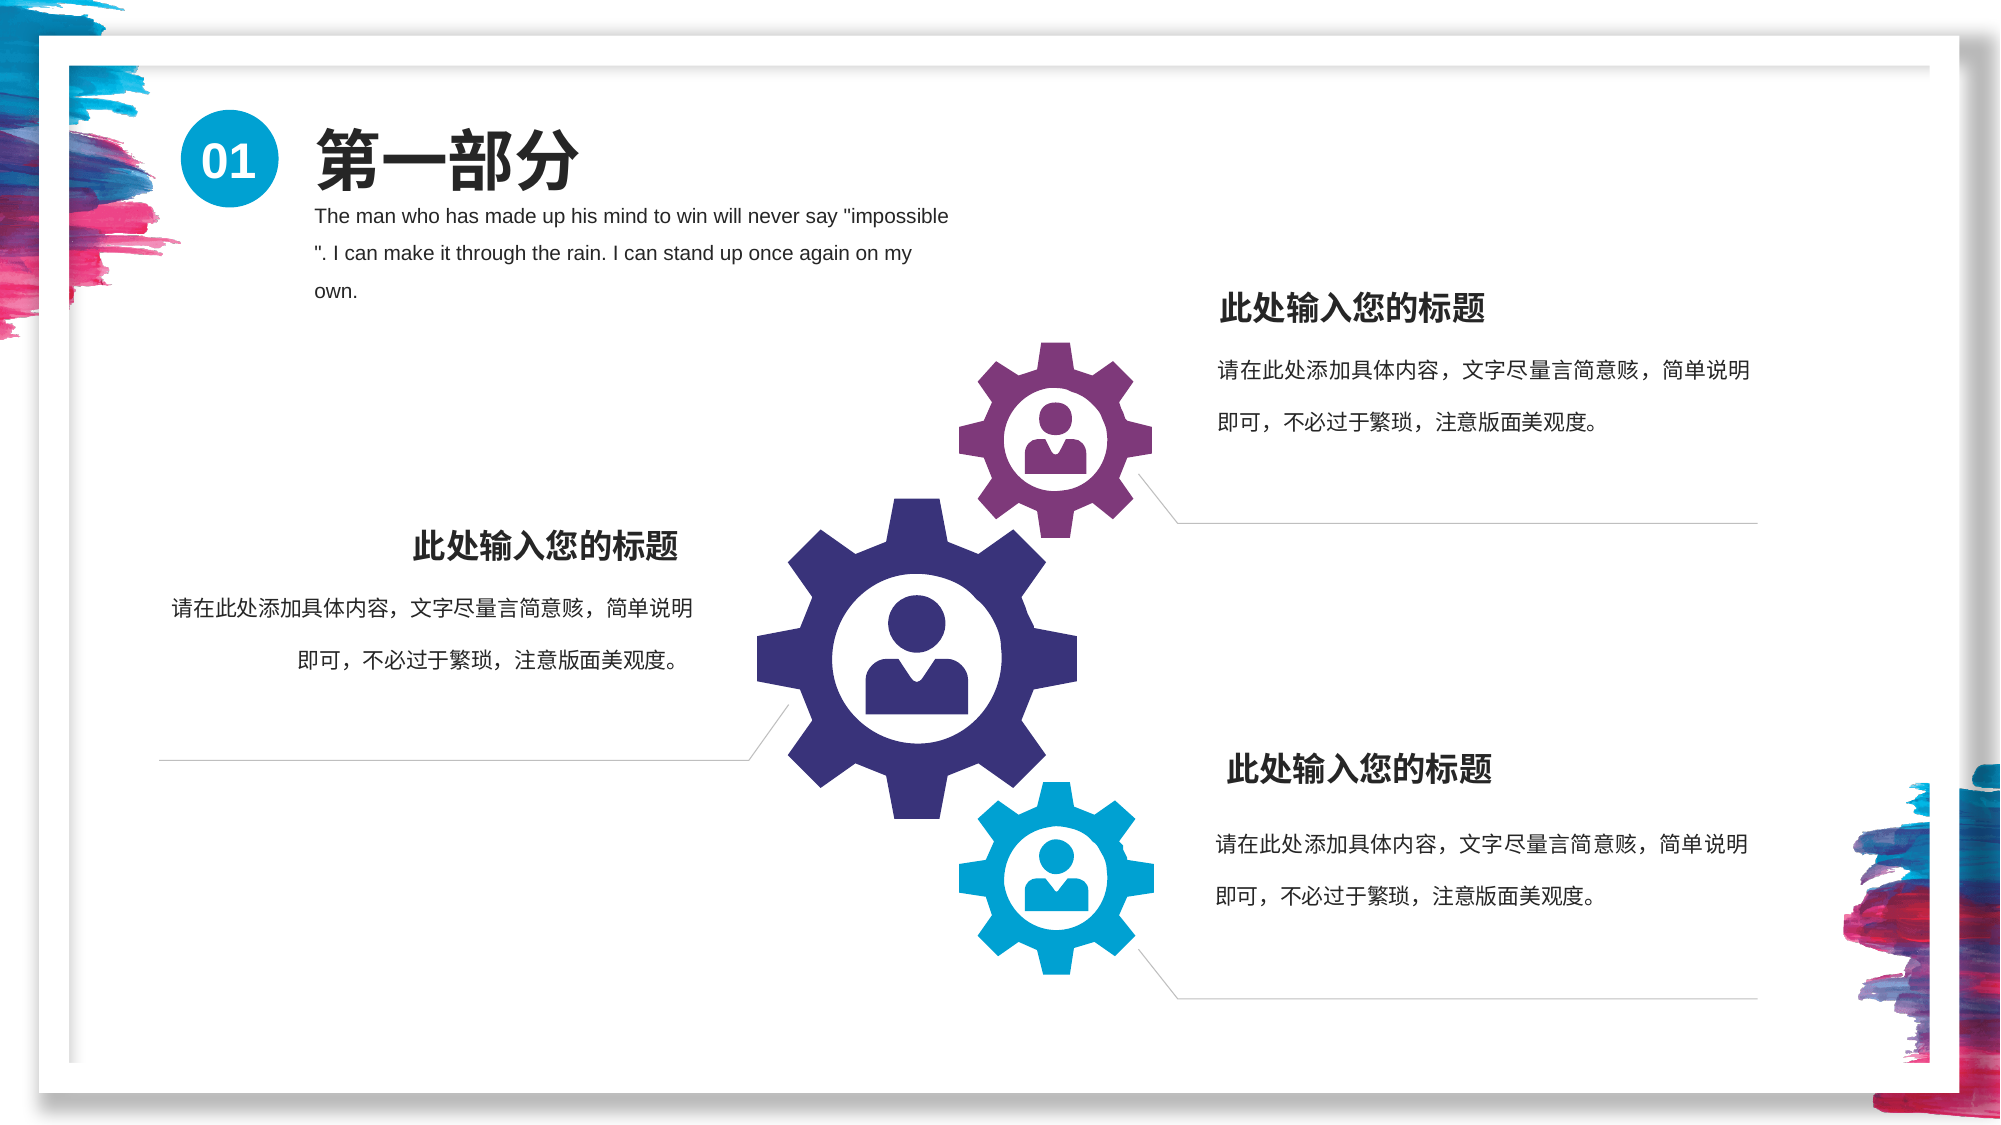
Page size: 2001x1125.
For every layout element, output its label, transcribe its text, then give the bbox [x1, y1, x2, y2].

text_box 请在此处添加具体内容，文字尽量言简意赅，简单说明即可，不必过于繁琐，注意版面美观度。 [139, 558, 714, 683]
text_box 此处输入您的标题 [392, 515, 700, 576]
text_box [959, 781, 1154, 975]
text_box 请在此处添加具体内容，文字尽量言简意赅，简单说明即可，不必过于繁琐，注意版面美观度。 [1195, 794, 1769, 919]
text_box 01 [186, 121, 280, 197]
text_box [196, 108, 263, 121]
text_box [181, 35, 1960, 752]
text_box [756, 498, 1077, 819]
text_box [197, 197, 262, 209]
text_box [159, 707, 756, 761]
picture [0, 0, 181, 341]
text_box [1154, 950, 1758, 1000]
text_box 此处输入您的标题 [1199, 276, 1506, 337]
text_box [181, 134, 186, 183]
picture [1843, 752, 2000, 1125]
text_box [299, 95, 968, 270]
text_box 此处输入您的标题 [1206, 738, 1513, 798]
text_box [38, 341, 1843, 1094]
text_box 请在此处添加具体内容，文字尽量言简意赅，简单说明即可，不必过于繁琐，注意版面美观度。 [1197, 321, 1772, 446]
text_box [959, 342, 1152, 538]
text_box [1152, 474, 1758, 524]
